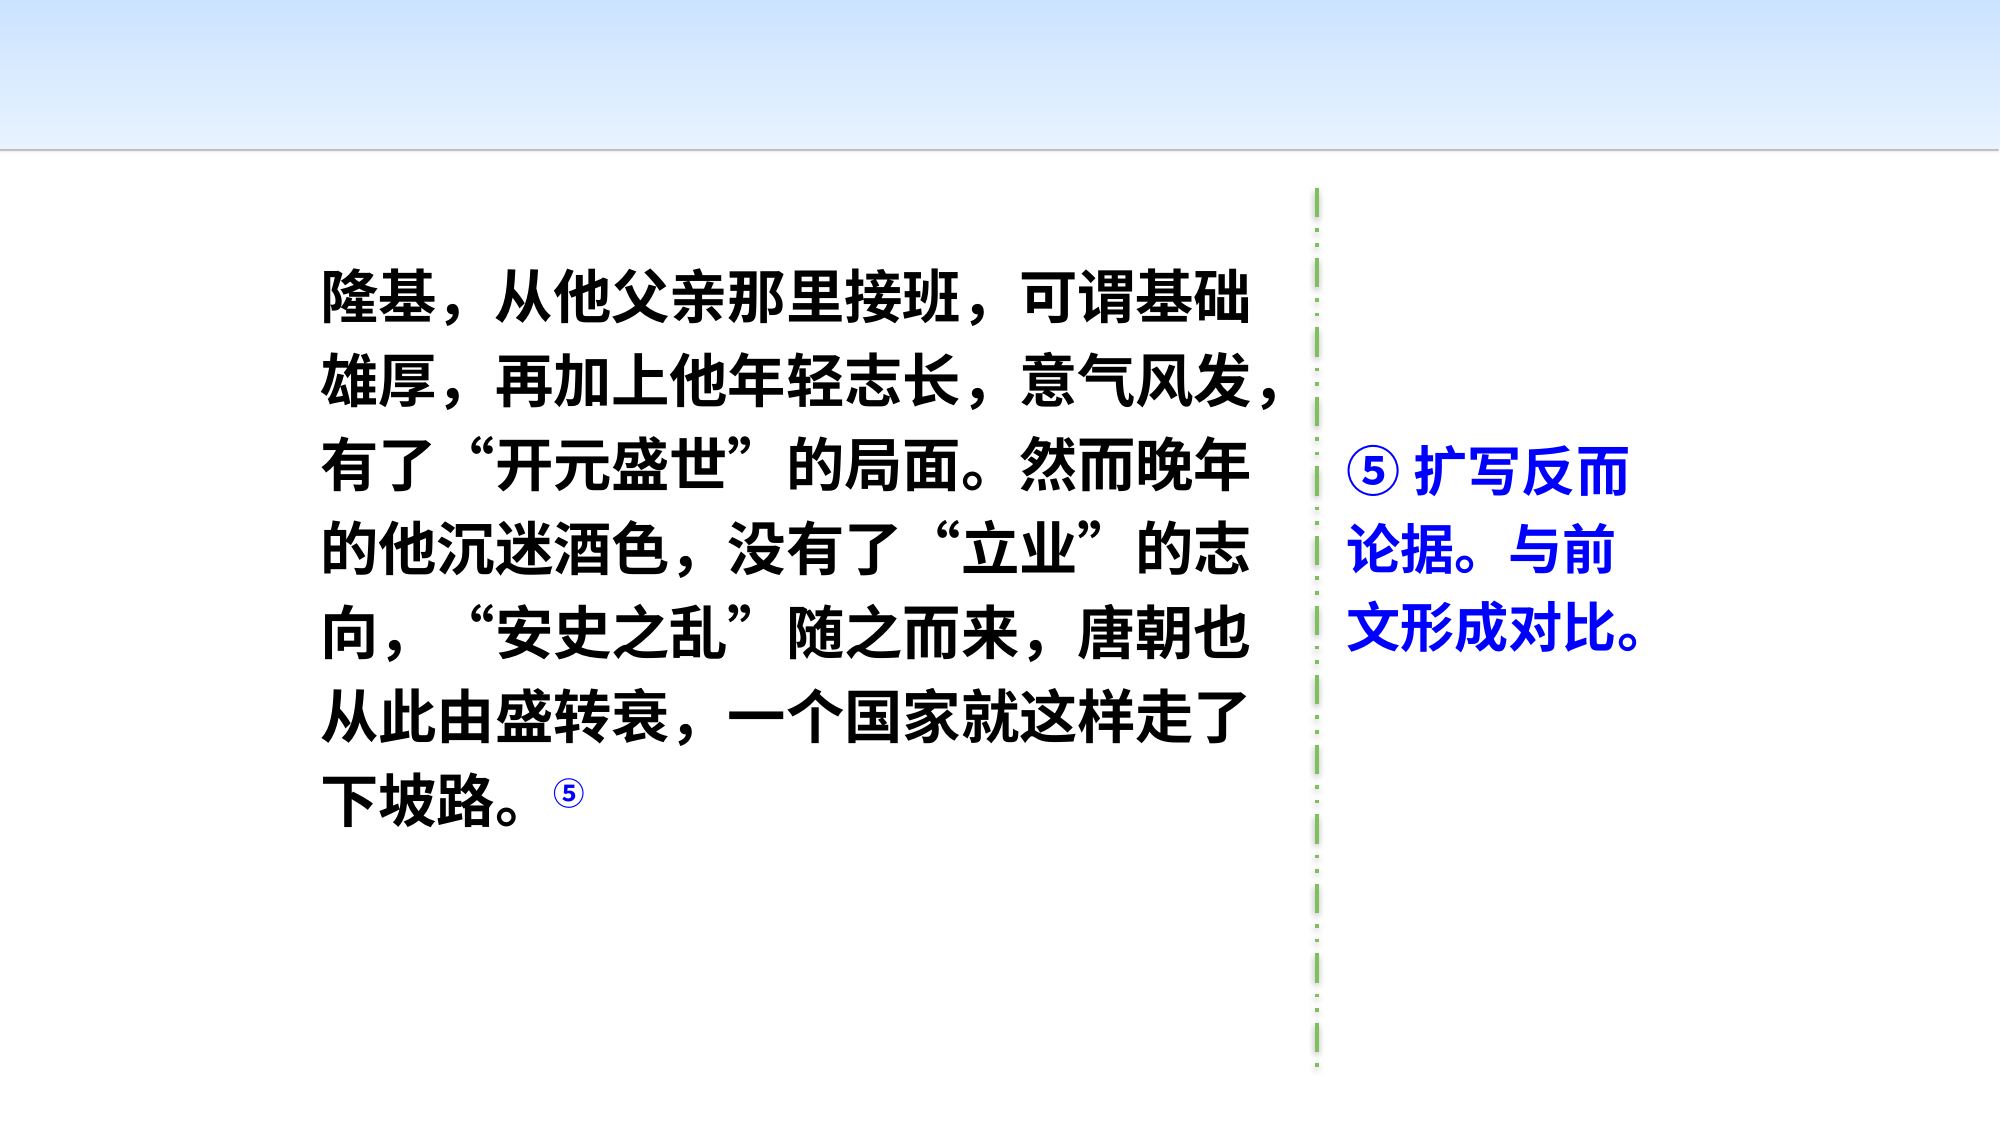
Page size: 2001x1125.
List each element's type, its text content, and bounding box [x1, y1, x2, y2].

text_box ⑤扩写反而论据。与前文形成对比。 [1331, 416, 1647, 666]
text_box 隆基，从他父亲那里接班，可谓基础雄厚，再加上他年轻志长，意气风发，有了“开元盛世”的局面。然而晚年的他沉迷酒色，没有了“立业”的志向，“安史之乱”随之而来，唐朝也从此由盛转衰，一个国家就这样走了下坡路。⑤ [305, 238, 1303, 842]
